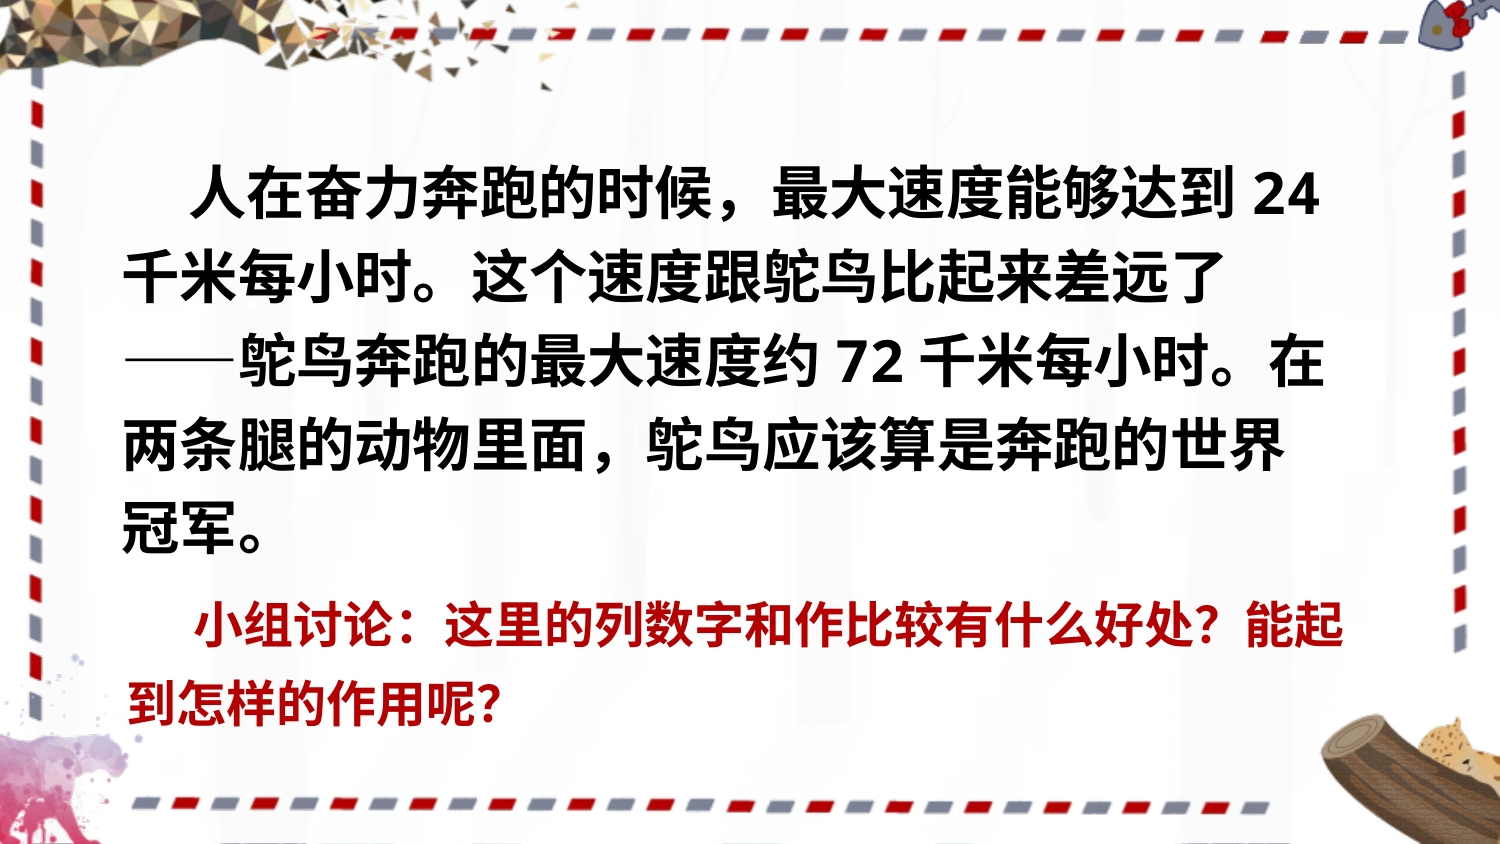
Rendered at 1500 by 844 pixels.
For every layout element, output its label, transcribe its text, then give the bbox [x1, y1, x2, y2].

picture [0, 0, 1248, 844]
text_box 小组讨论：这里的列数字和作比较有什么好处？能起到怎样的作用呢？ [112, 556, 1365, 740]
picture [721, 0, 1500, 844]
text_box 人在奋力奔跑的时候，最大速度能够达到24千米每小时。这个速度跟鸵鸟比起来差远了——鸵鸟奔跑的最大速度约72千米每小时。在两条腿的动物里面，鸵鸟应该算是奔跑的世界冠军。 [106, 134, 1359, 569]
